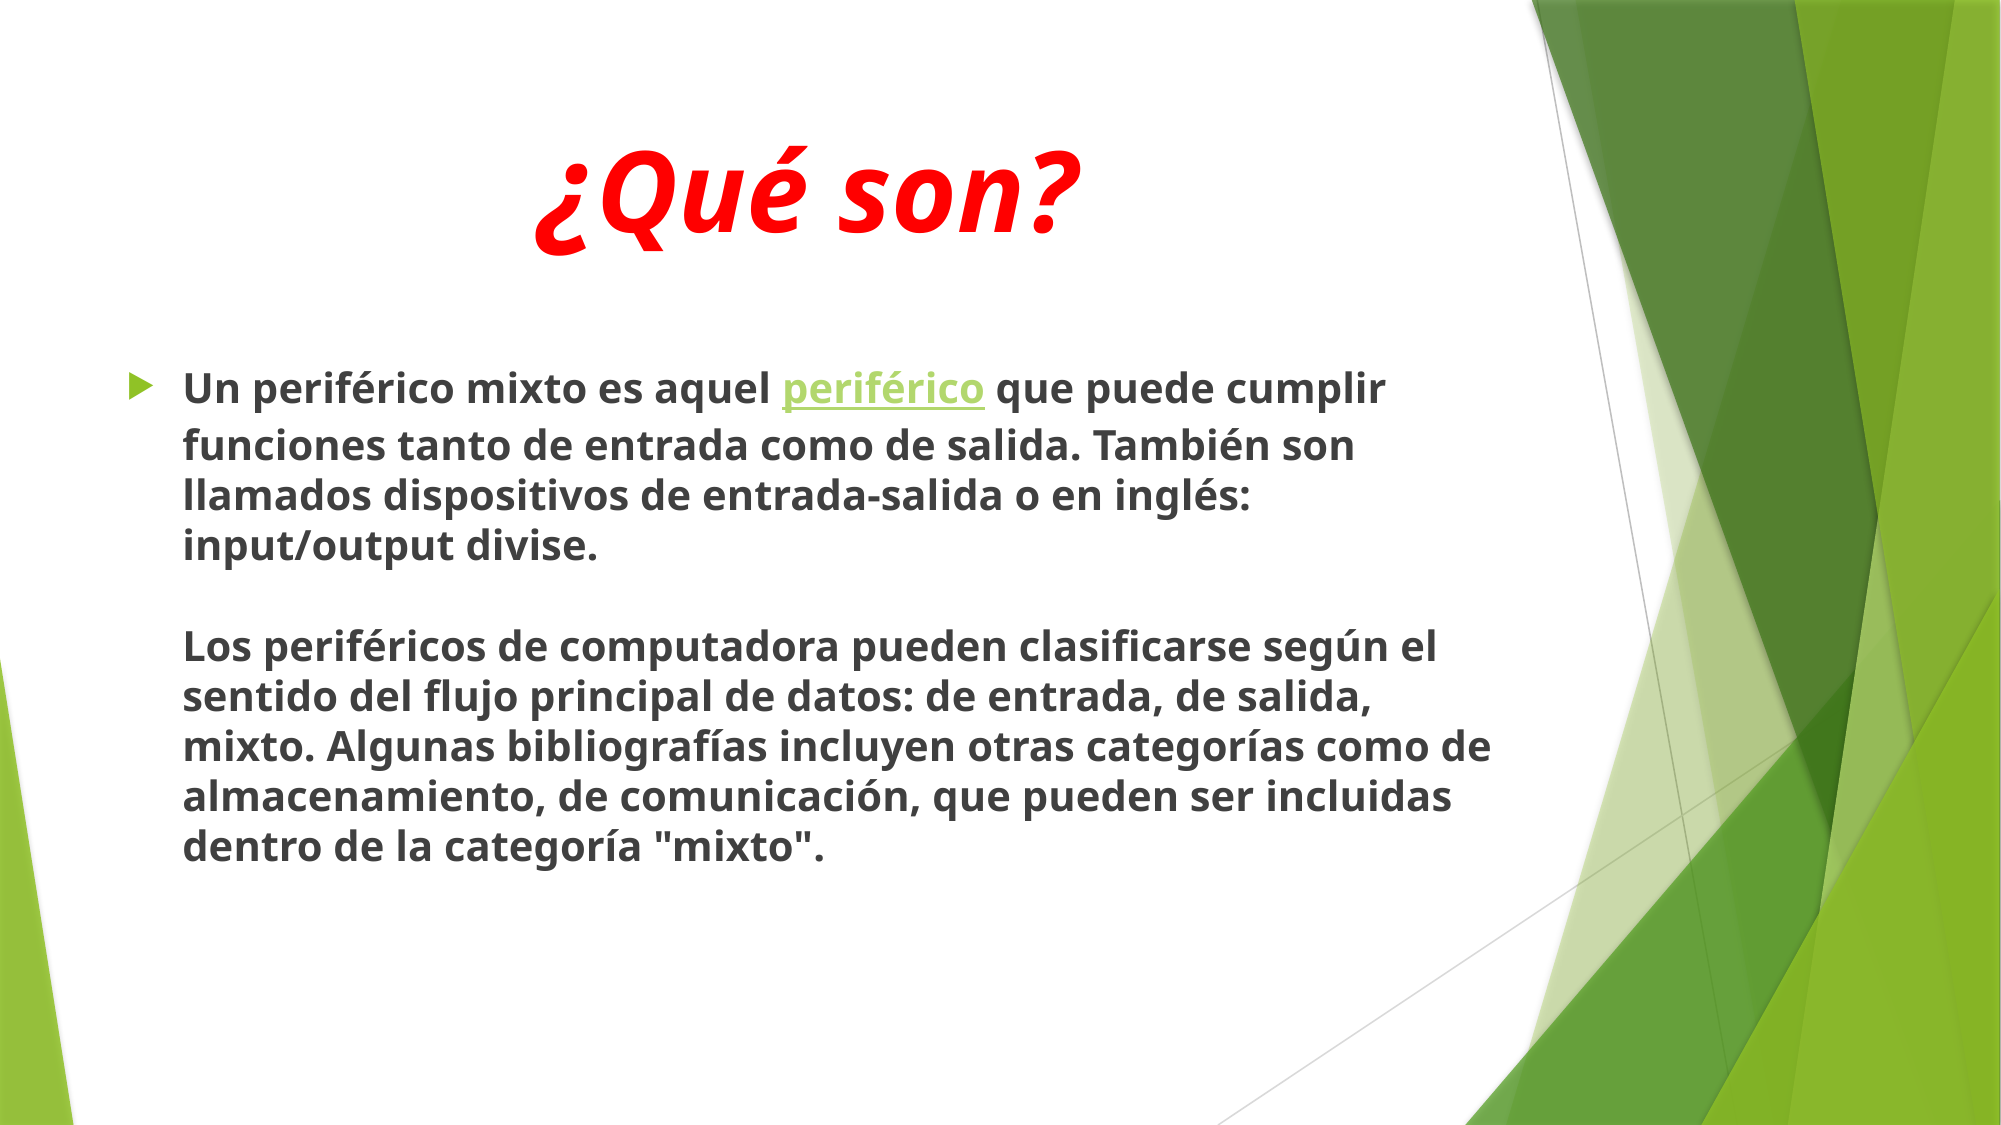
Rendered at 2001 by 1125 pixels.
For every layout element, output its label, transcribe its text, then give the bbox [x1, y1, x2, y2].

list Un periférico mixto es aquel periférico que puede cumplir funciones tanto de entrada como de salida. También son llamados dispositivos de entrada-salida o en inglés: input/output divise. Los periféricos de computadora pueden clasificarse según el sentido del flujo principal de datos: de entrada, de salida, mixto. Algunas bibliografías incluyen otras categorías como de almacenamiento, de comunicación, que pueden ser incluidas dentro de la categoría "mixto". [111, 354, 1522, 992]
title ¿Qué son? [111, 99, 1522, 317]
